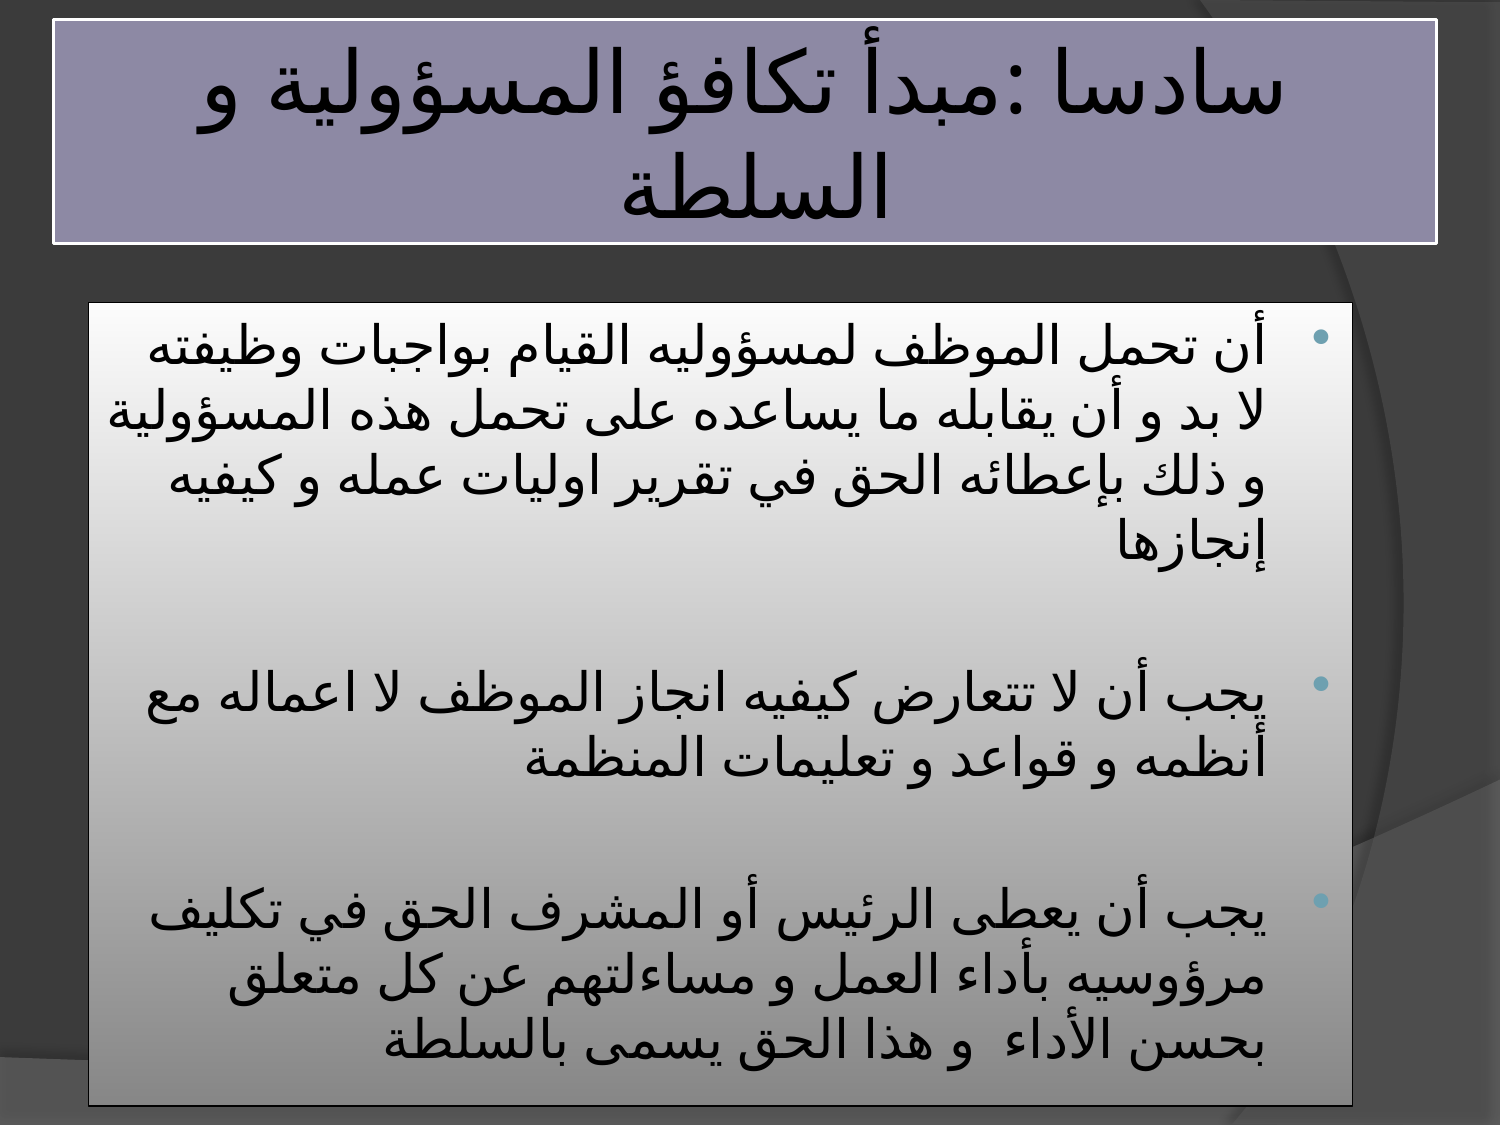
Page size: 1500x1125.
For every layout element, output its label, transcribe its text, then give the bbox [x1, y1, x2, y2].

list أن تحمل الموظف لمسؤوليه القيام بواجبات وظيفته لا بد و أن يقابله ما يساعده على تحمل هذه المسؤولية و ذلك بإعطائه الحق في تقرير اوليات عمله و كيفيه إنجازها يجب أن لا تتعارض كيفيه انجاز الموظف لا اعماله مع أنظمه و قواعد و تعليمات المنظمة يجب أن يعطى الرئيس أو المشرف الحق في تكليف مرؤوسيه بأداء العمل و مساءلتهم عن كل متعلق بحسن الأداء و هذا الحق يسمى بالسلطة [88, 302, 1353, 1107]
title سادسا :مبدأ تكافؤ المسؤولية و السلطة [52, 18, 1438, 245]
